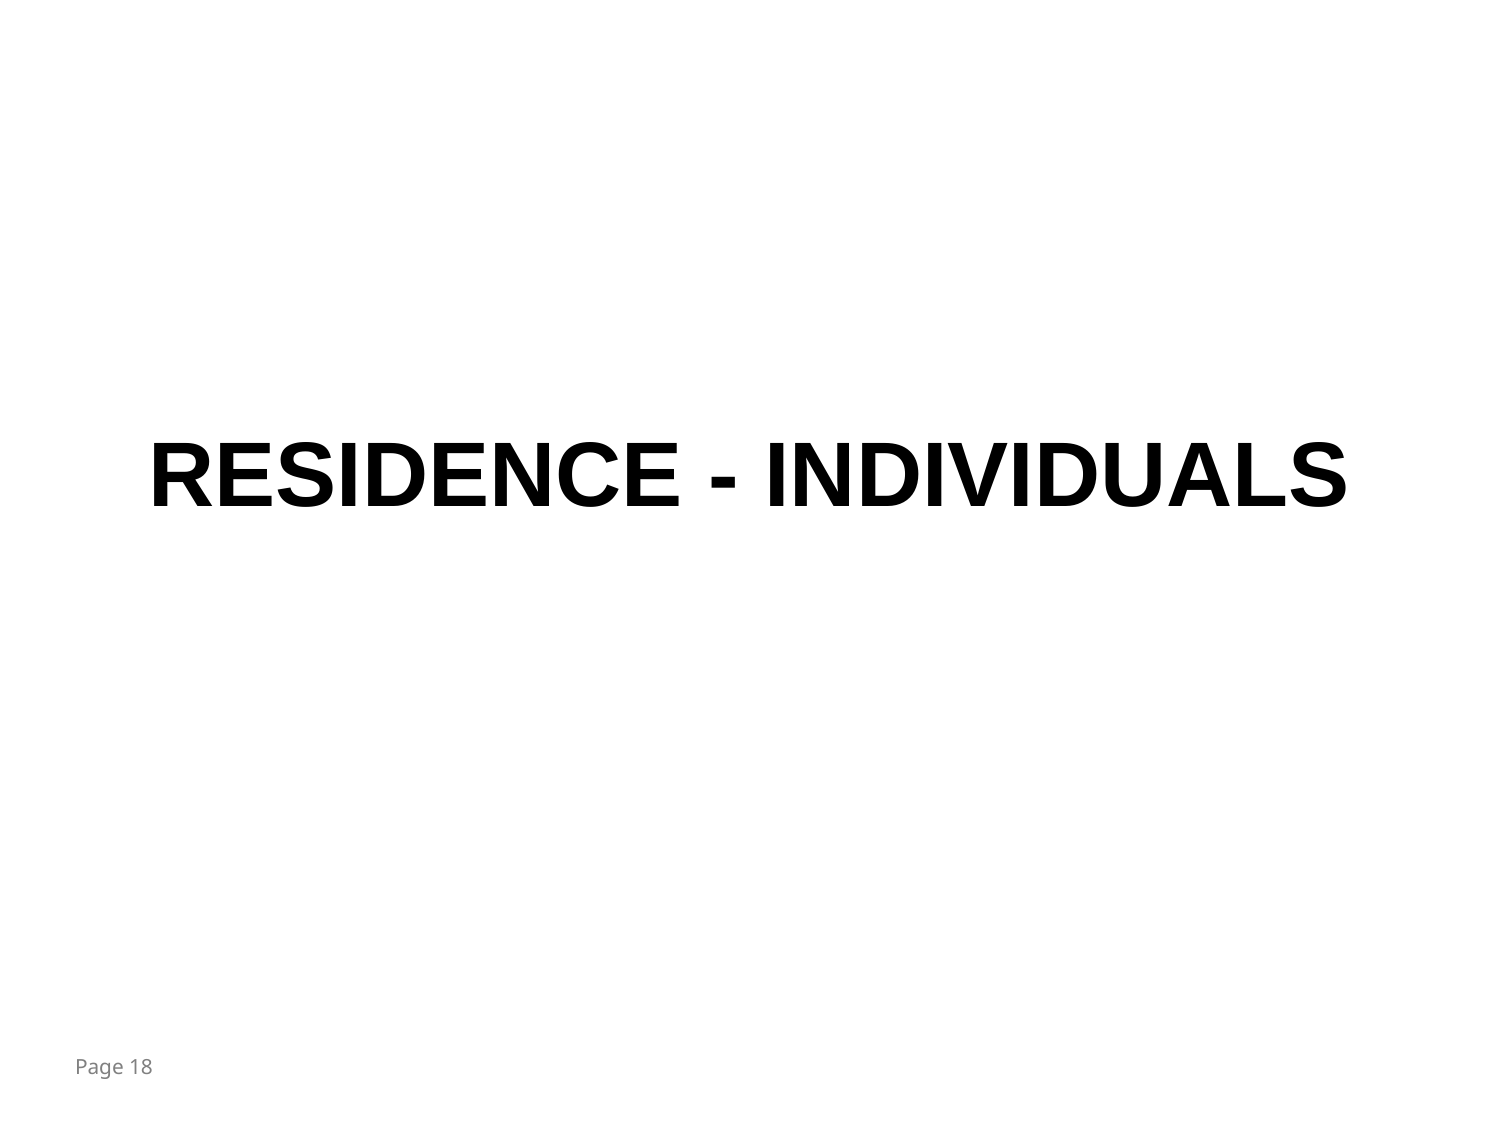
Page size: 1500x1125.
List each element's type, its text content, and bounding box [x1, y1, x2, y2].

title RESIDENCE - INDIVIDUALS [112, 349, 1388, 591]
